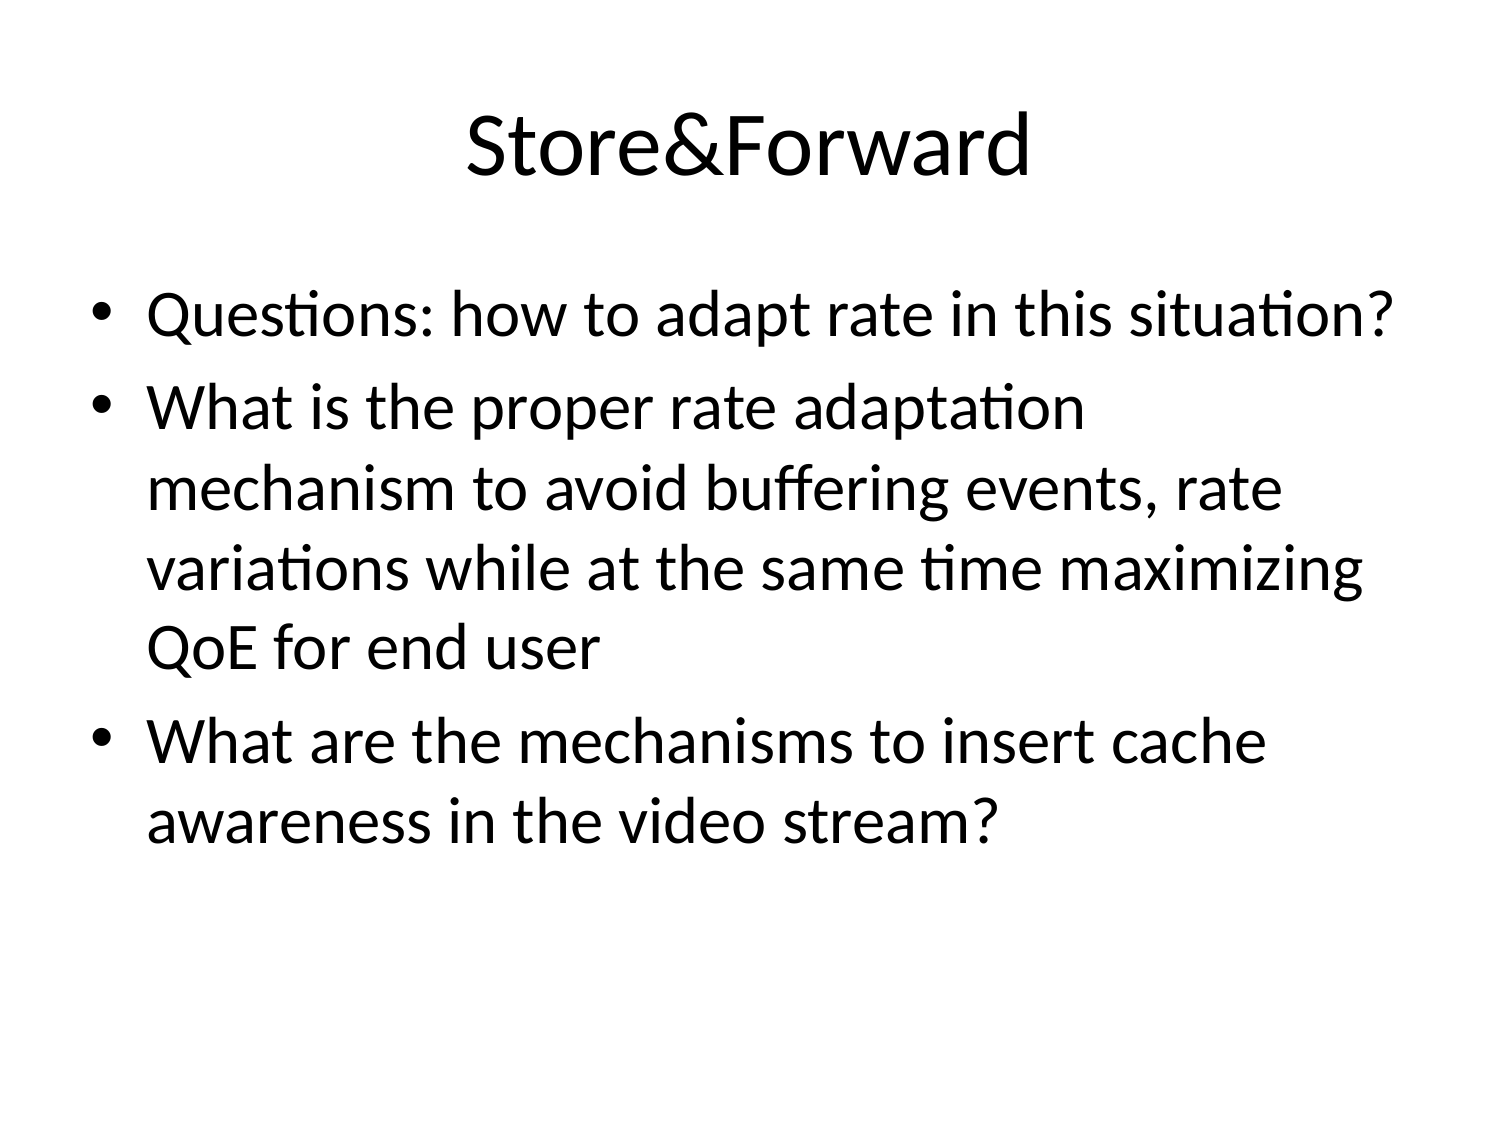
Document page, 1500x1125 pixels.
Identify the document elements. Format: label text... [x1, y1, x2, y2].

title Store&Forward [75, 45, 1425, 233]
list Questions: how to adapt rate in this situation? What is the proper rate adaptation mechanism to avoid buffering events, rate variations while at the same time maximizing QoE for end user What are the mechanisms to insert cache awareness in the video stream? [75, 262, 1425, 1005]
